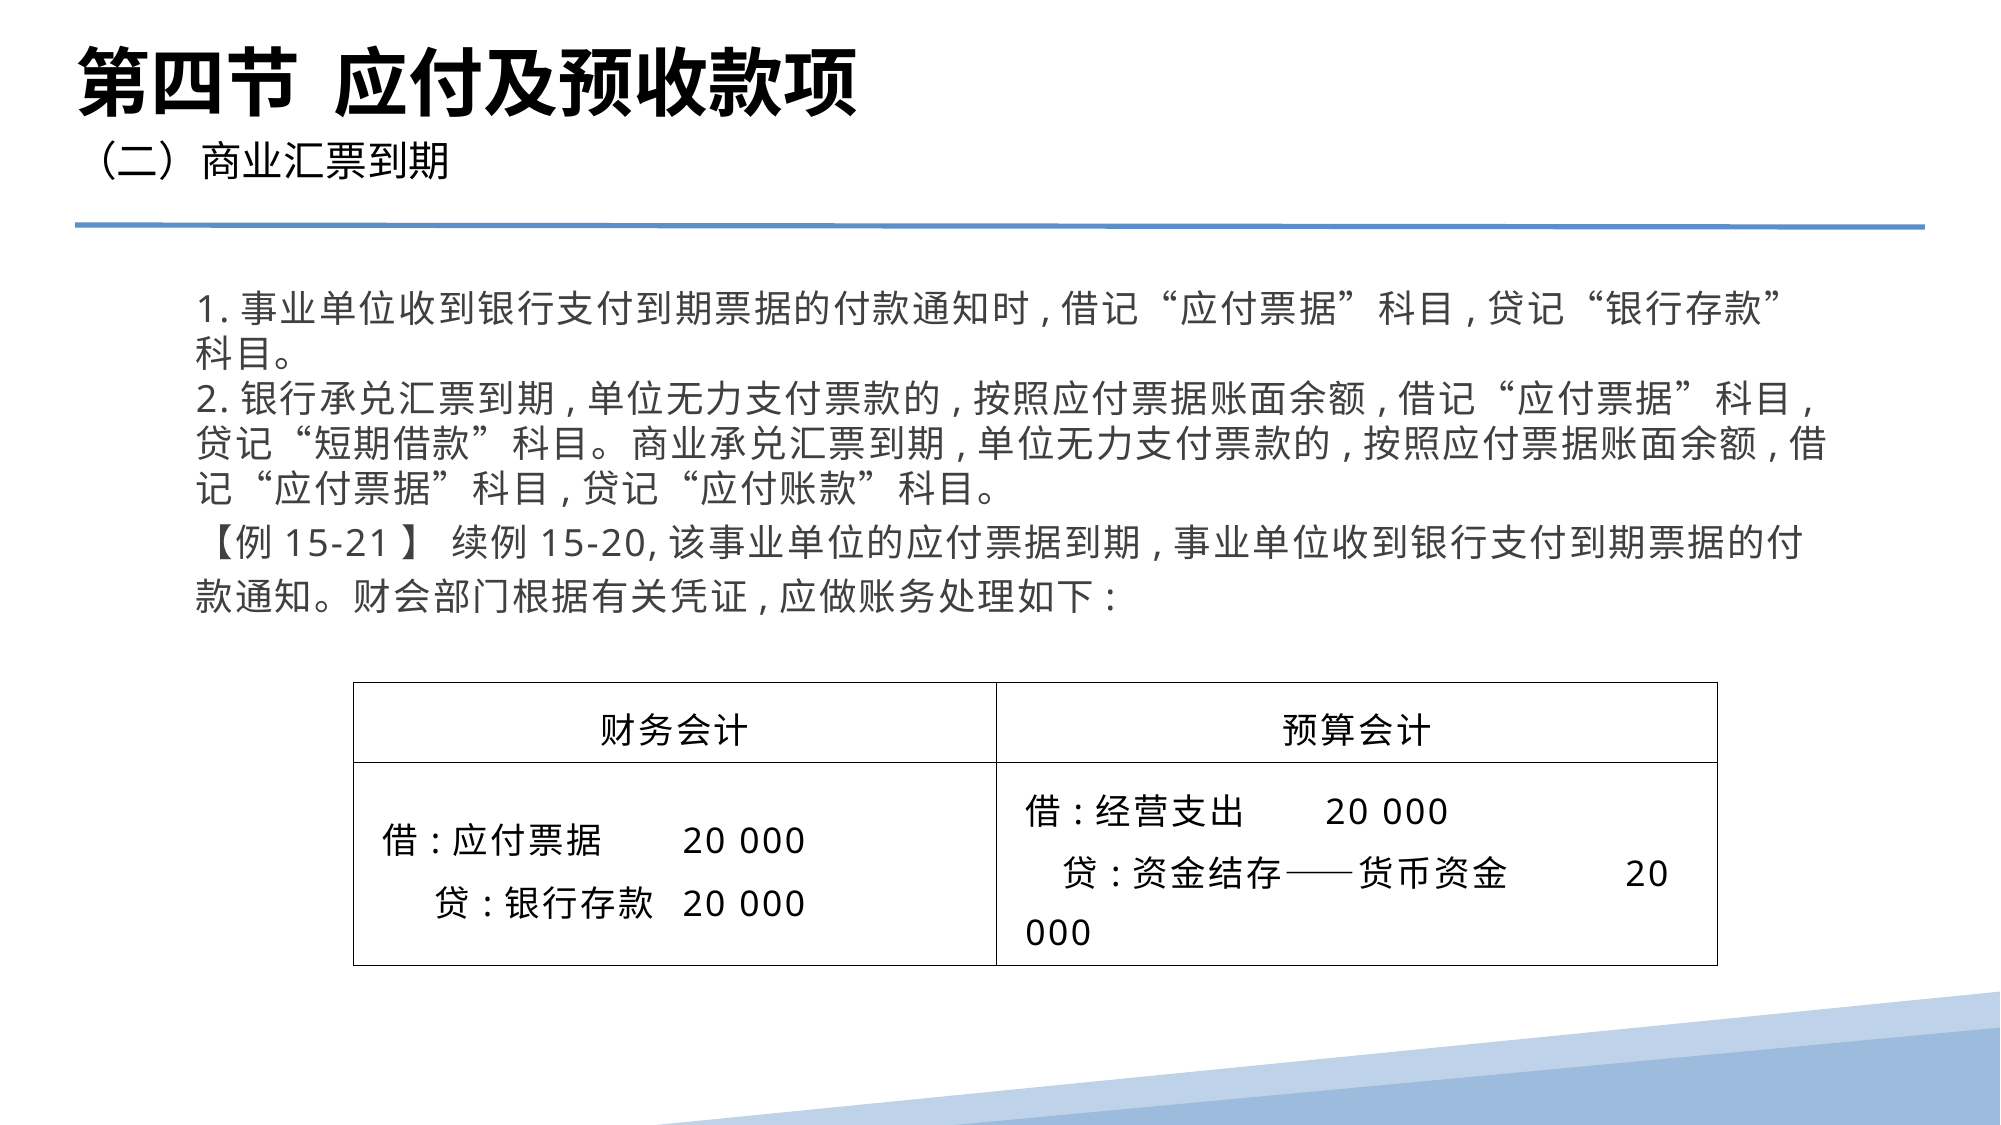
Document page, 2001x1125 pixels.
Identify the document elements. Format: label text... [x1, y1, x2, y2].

table_header 财务会计 [354, 683, 996, 762]
table_header 预算会计 [997, 683, 1717, 762]
table_cell 借:应付票据 20 000 贷:银行存款 20 000 [354, 763, 996, 965]
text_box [74, 224, 1925, 228]
text_box 1.事业单位收到银行支付到期票据的付款通知时,借记“应付票据”科目,贷记“银行存款”科目。 2.银行承兑汇票到期,单位无力支付票款的,按照应付票据账面余额,借记“应付票据”科目,贷记“短期借款”科目。商业承兑汇票到期,单位无力支付票款的,按照应付票据账面余额,借记“应付票据”科目,贷记“应付账款”科目。 【例15-21】 续例15-20,该事业单位的应付票据到期,事业单位收到银行支付到期票据的付款通知。财会部门根据有关凭证,应做账务处理如下: [185, 254, 1844, 649]
text_box （二）商业汇票到期 [75, 124, 1925, 200]
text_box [656, 991, 2000, 1125]
table_cell 借:经营支出 20 000 贷:资金结存——货币资金 20 000 [997, 763, 1717, 965]
text_box 第四节 应付及预收款项 [75, 24, 1925, 124]
